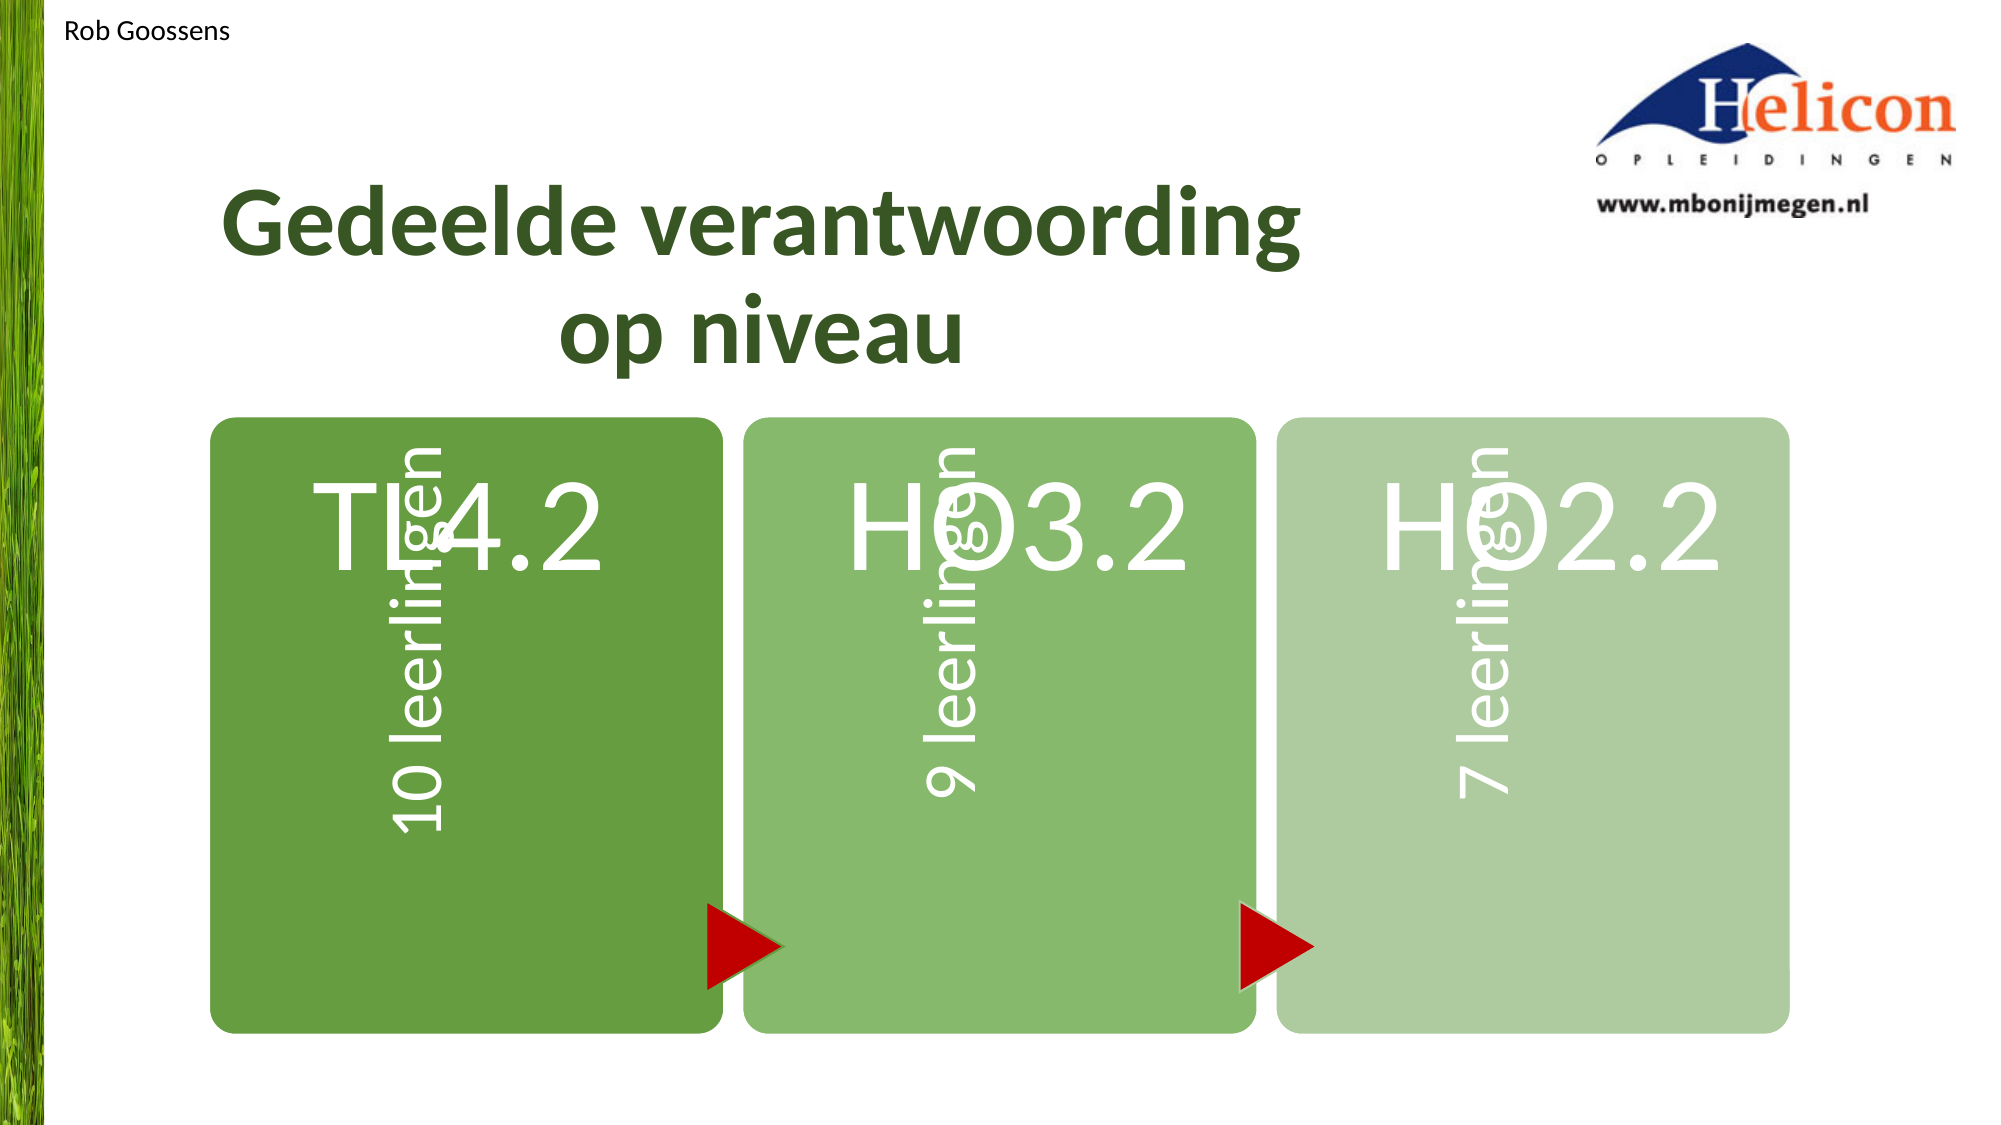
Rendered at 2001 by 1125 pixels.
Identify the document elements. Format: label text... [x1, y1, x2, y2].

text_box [208, 381, 1791, 1070]
picture [1596, 43, 1956, 218]
text_box Rob Goossens [49, 3, 250, 54]
subtitle Gedeelde verantwoording op niveau [149, 161, 1375, 395]
text_box [0, 0, 45, 1125]
